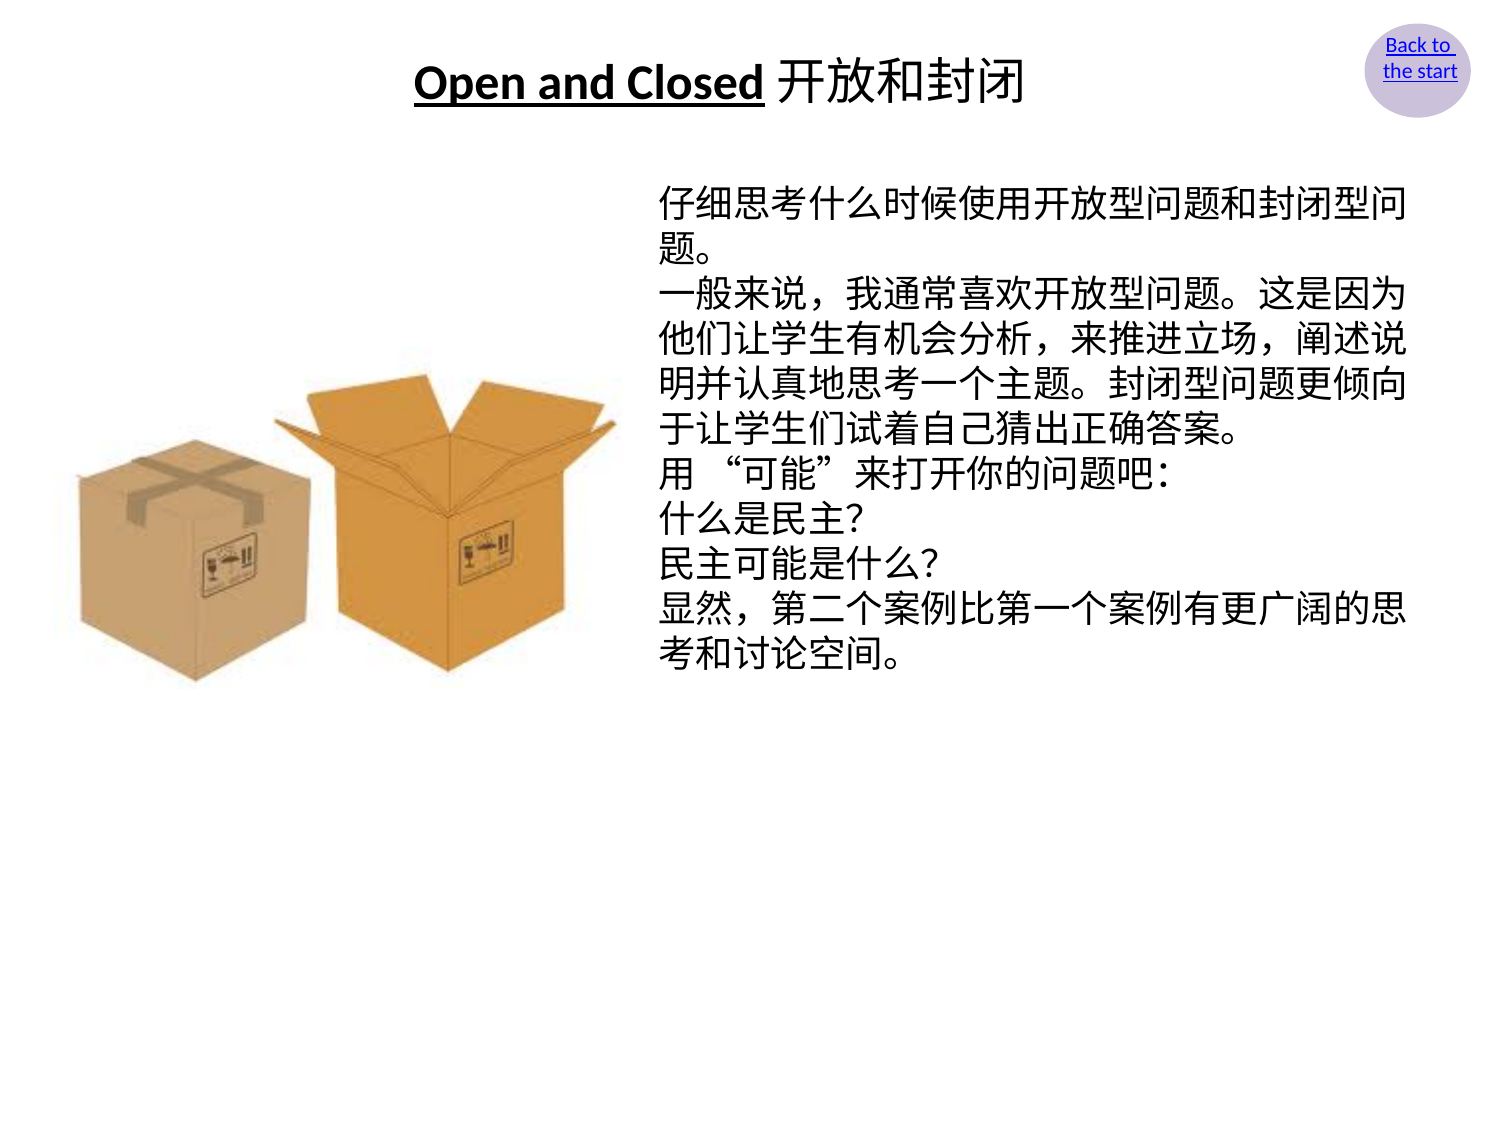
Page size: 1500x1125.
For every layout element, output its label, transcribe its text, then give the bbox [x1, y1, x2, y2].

text_box Back to the start [1359, 23, 1483, 91]
text_box 仔细思考什么时候使用开放型问题和封闭型问题。 一般来说，我通常喜欢开放型问题。这是因为他们让学生有机会分析，来推进立场，阐述说明并认真地思考一个主题。封闭型问题更倾向于让学生们试着自己猜出正确答案。 用 “可能”来打开你的问题吧： 什么是民主？ 民主可能是什么？ 显然，第二个案例比第一个案例有更广阔的思考和讨论空间。 [643, 172, 1435, 728]
text_box [1367, 91, 1468, 120]
picture [52, 347, 628, 689]
text_box Open and Closed开放和封闭 [218, 42, 1223, 178]
